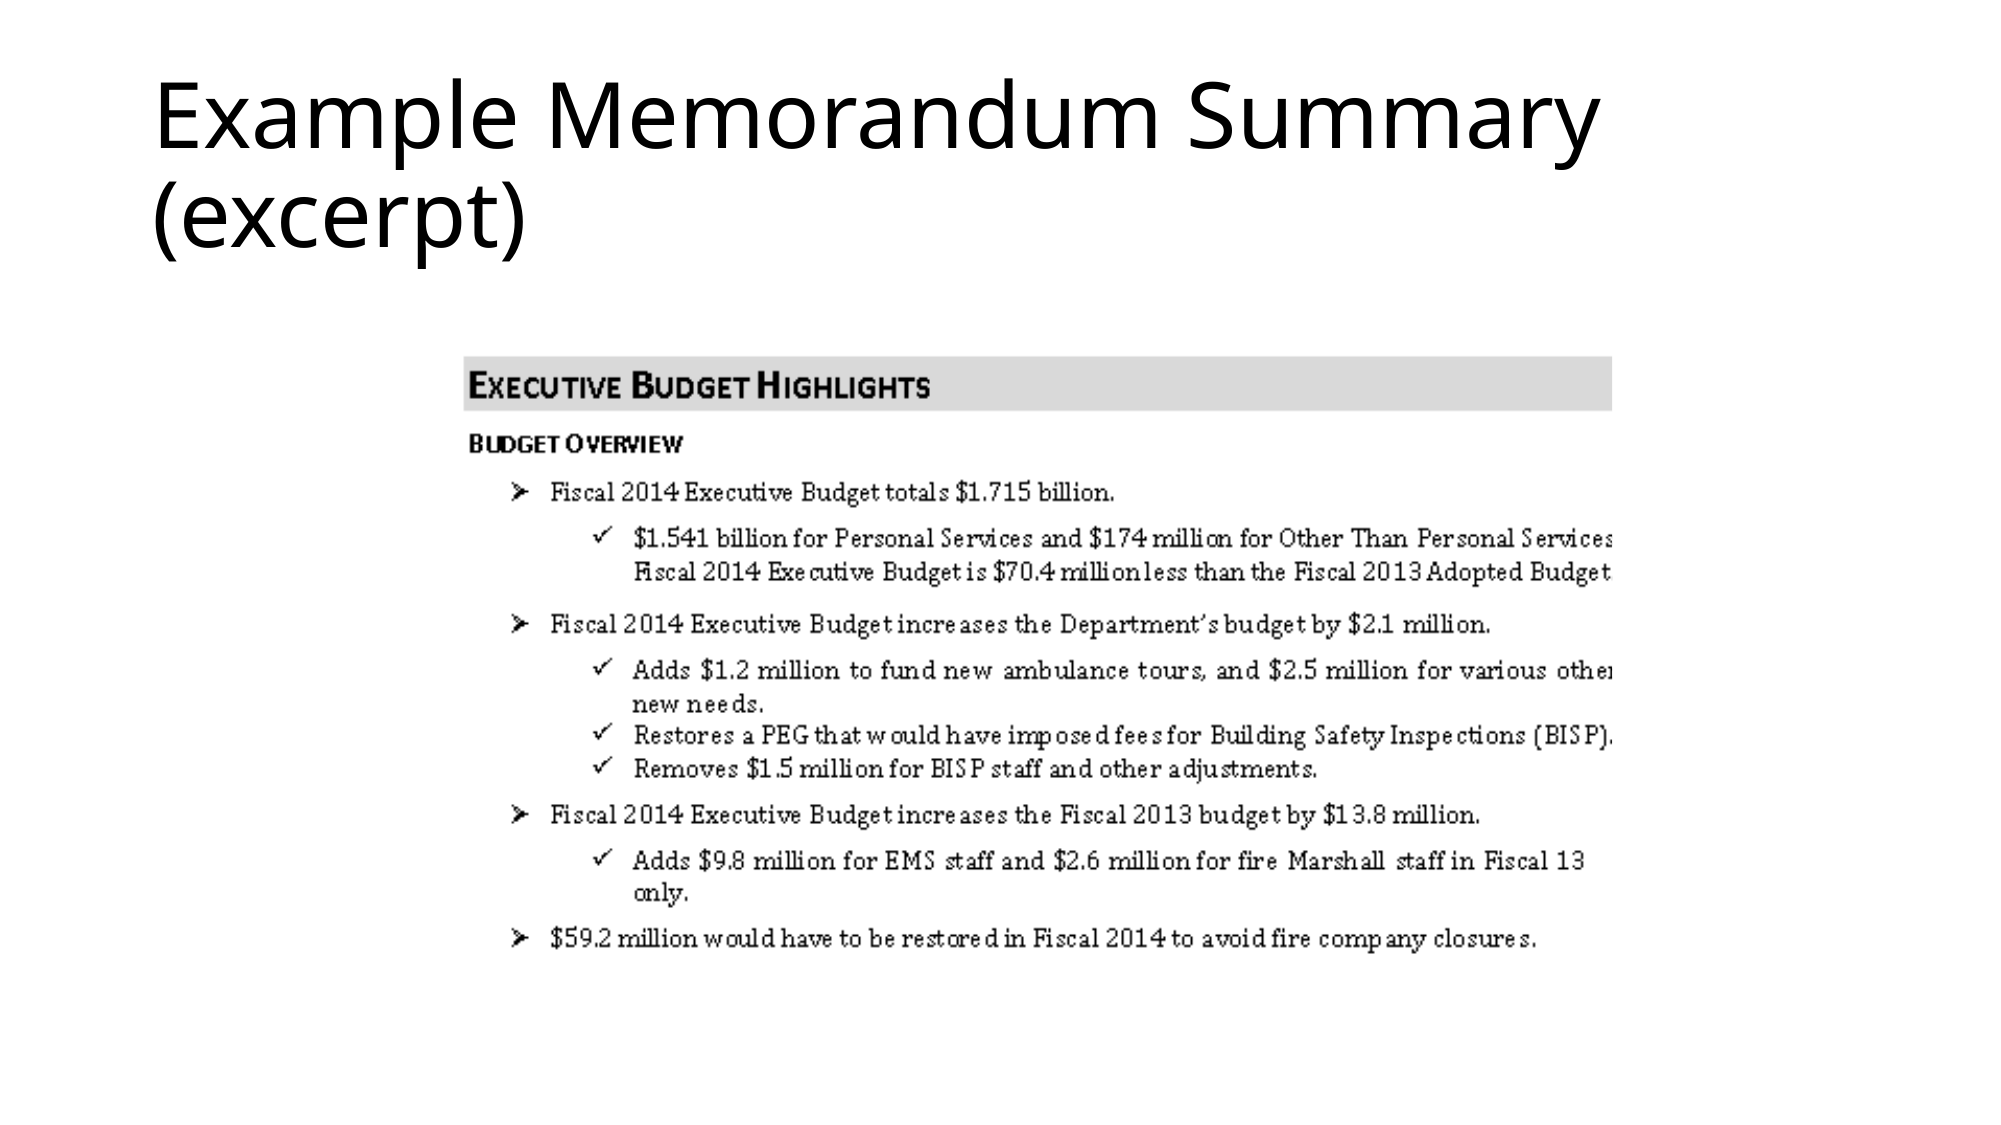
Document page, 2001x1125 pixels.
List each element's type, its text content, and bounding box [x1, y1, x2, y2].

title Example Memorandum Summary (excerpt) [137, 59, 1863, 278]
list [387, 336, 1613, 977]
